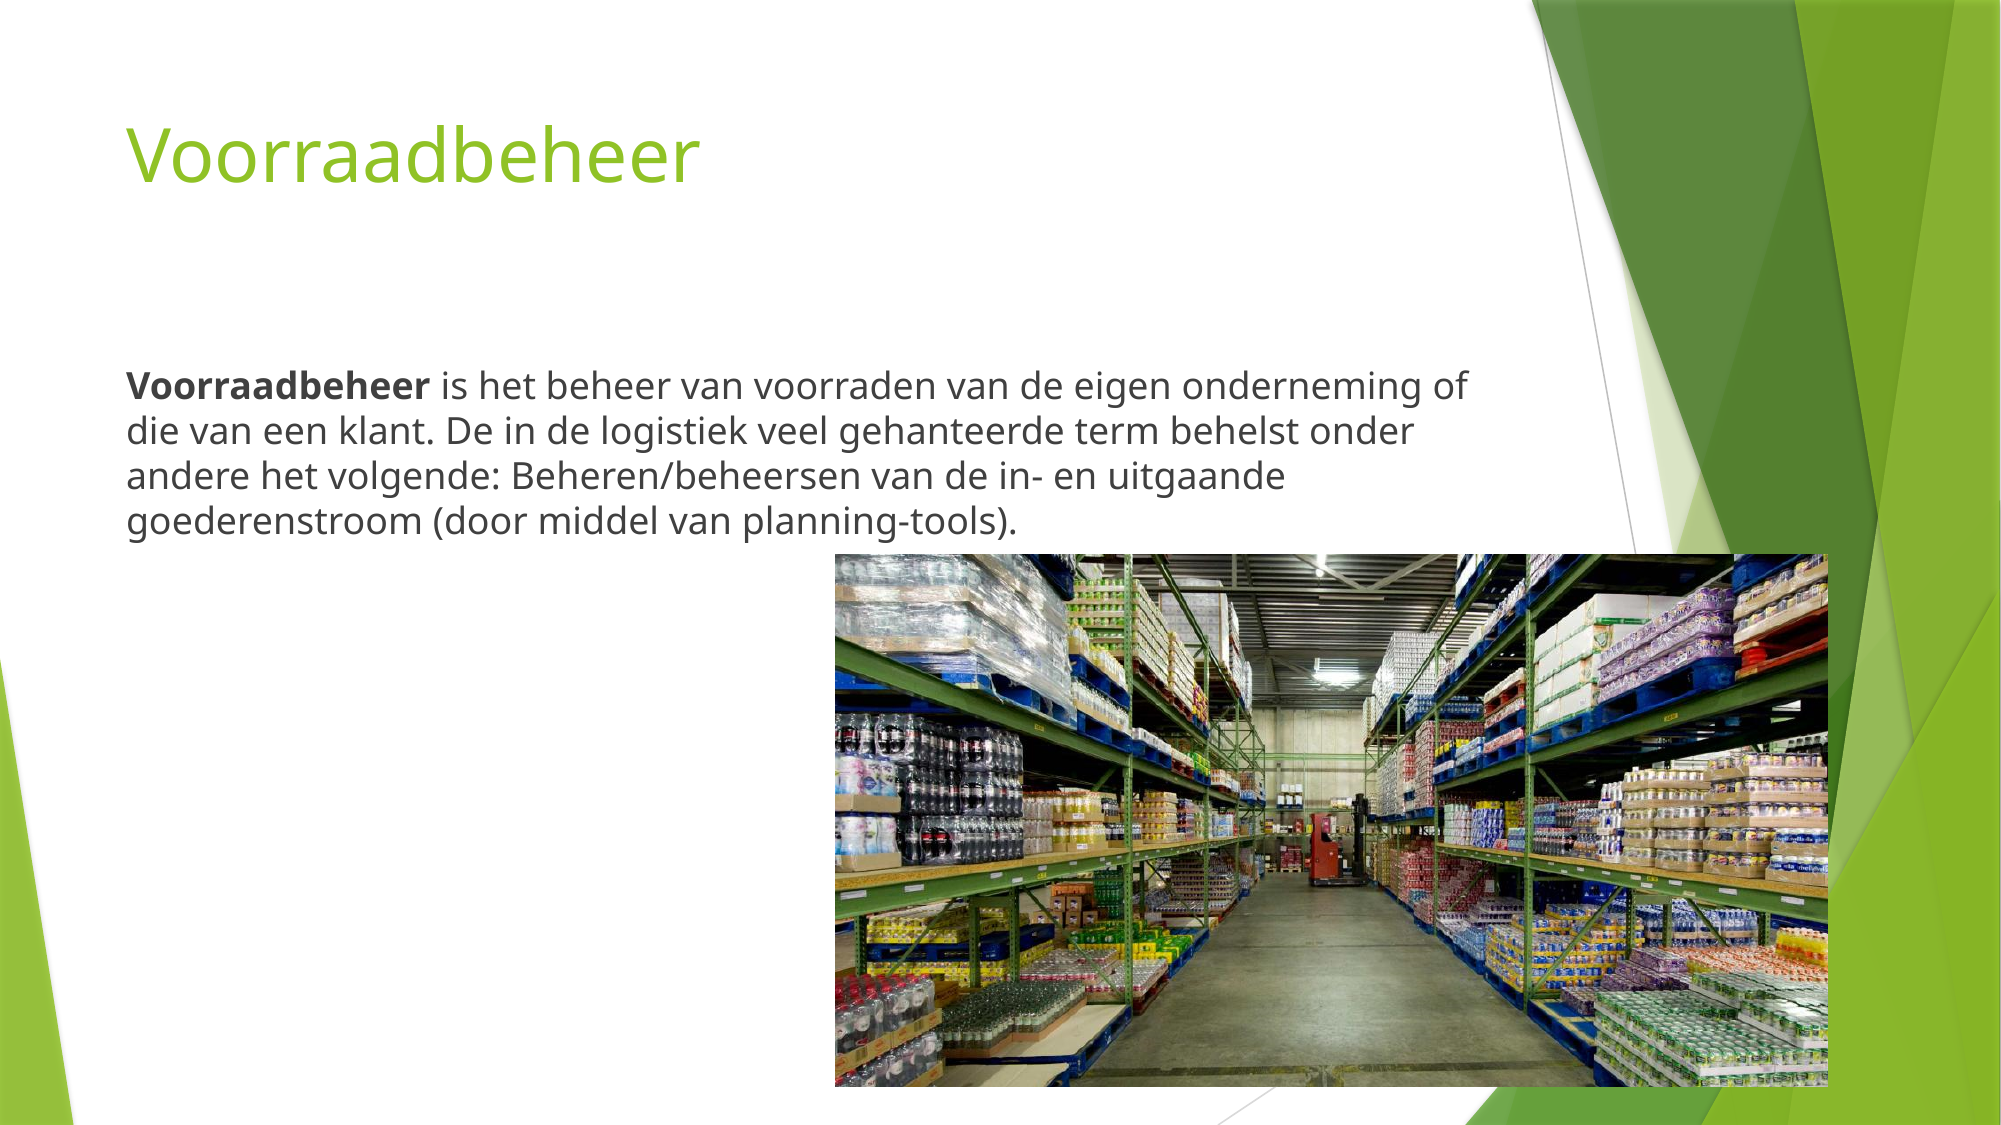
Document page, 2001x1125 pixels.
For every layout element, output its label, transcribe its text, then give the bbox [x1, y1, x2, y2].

title Voorraadbeheer [111, 99, 1522, 317]
list Voorraadbeheer is het beheer van voorraden van de eigen onderneming of die van een klant. De in de logistiek veel gehanteerde term behelst onder andere het volgende: Beheren/beheersen van de in- en uitgaande goederenstroom (door middel van planning-tools). [111, 354, 1522, 992]
picture [835, 554, 1829, 1087]
